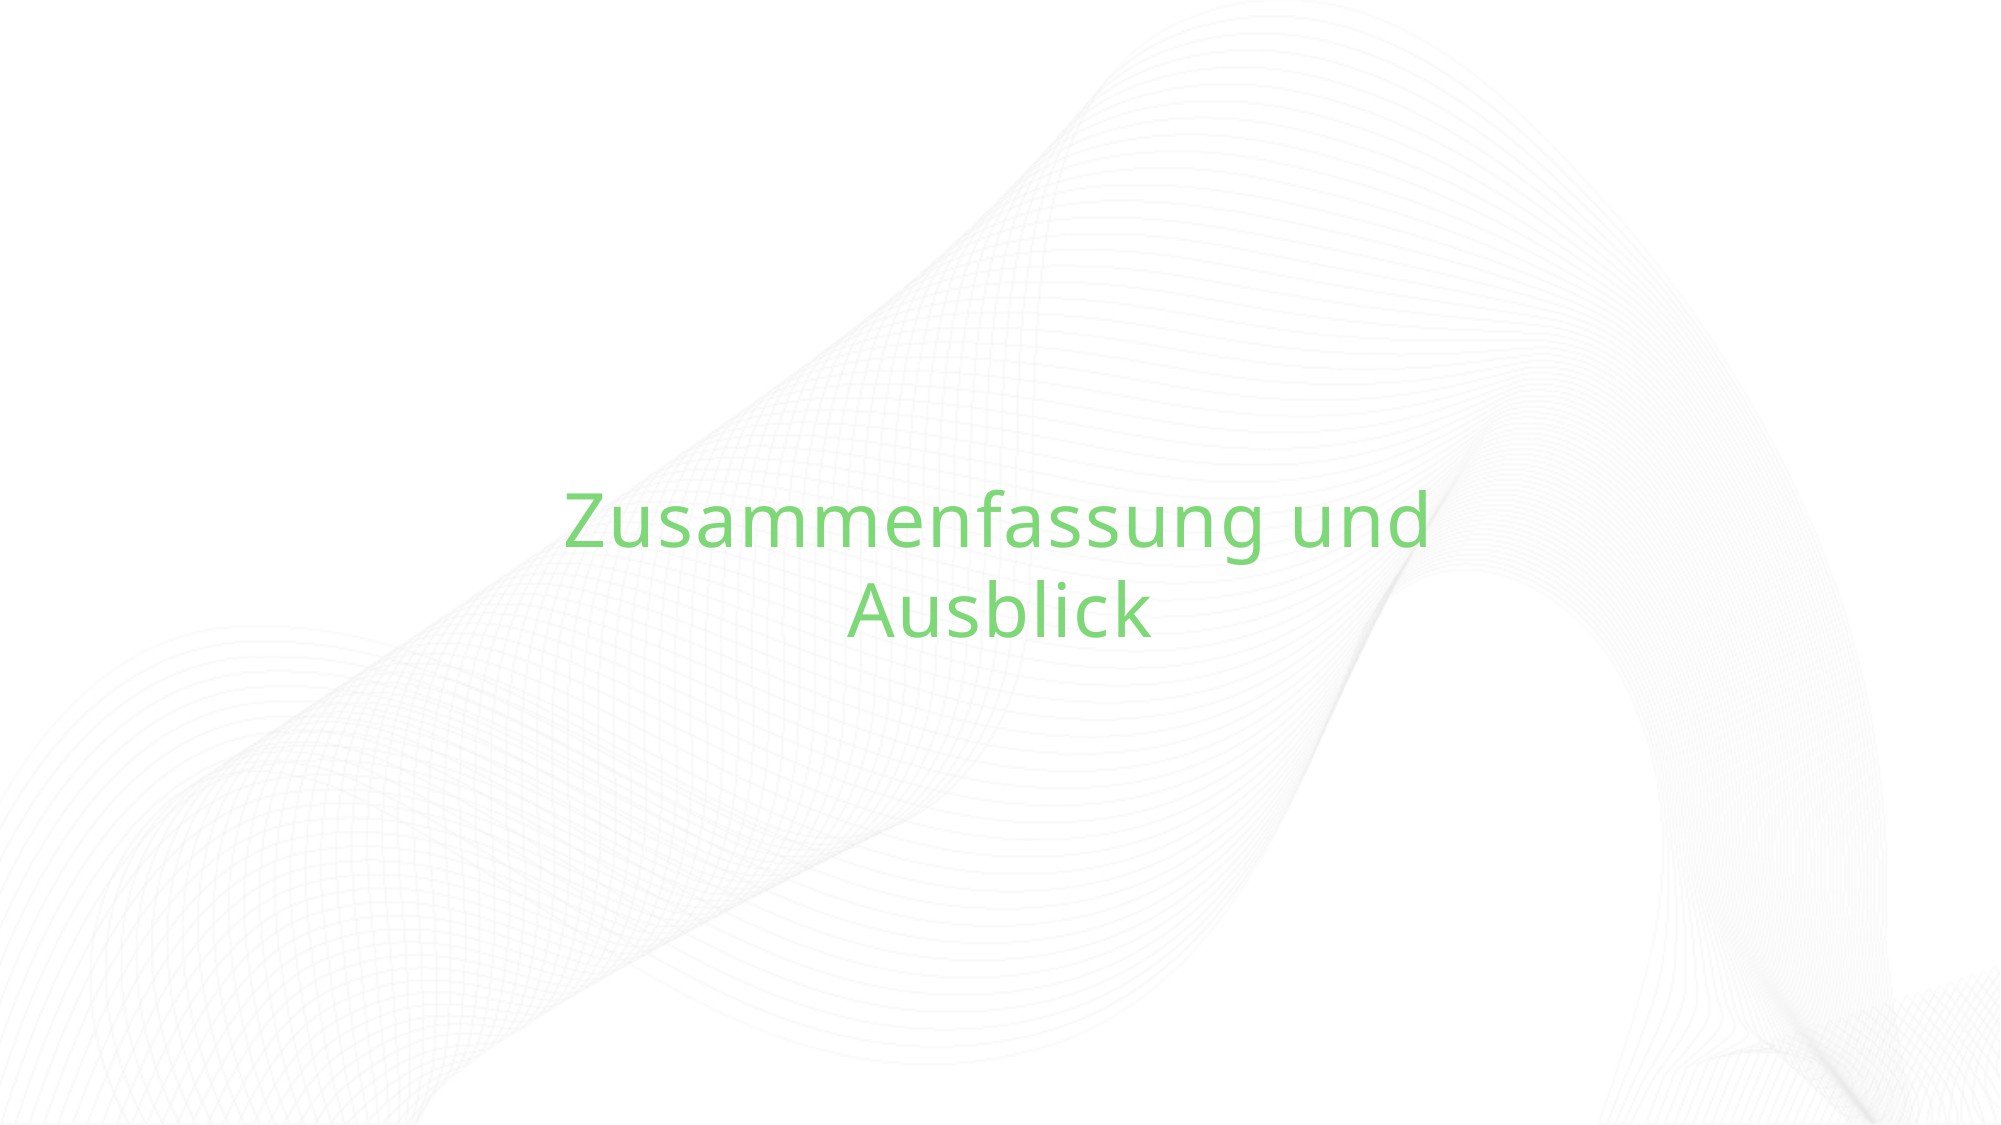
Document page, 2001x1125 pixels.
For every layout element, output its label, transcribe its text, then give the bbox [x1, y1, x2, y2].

title Zusammenfassung und Ausblick [391, 509, 1609, 616]
